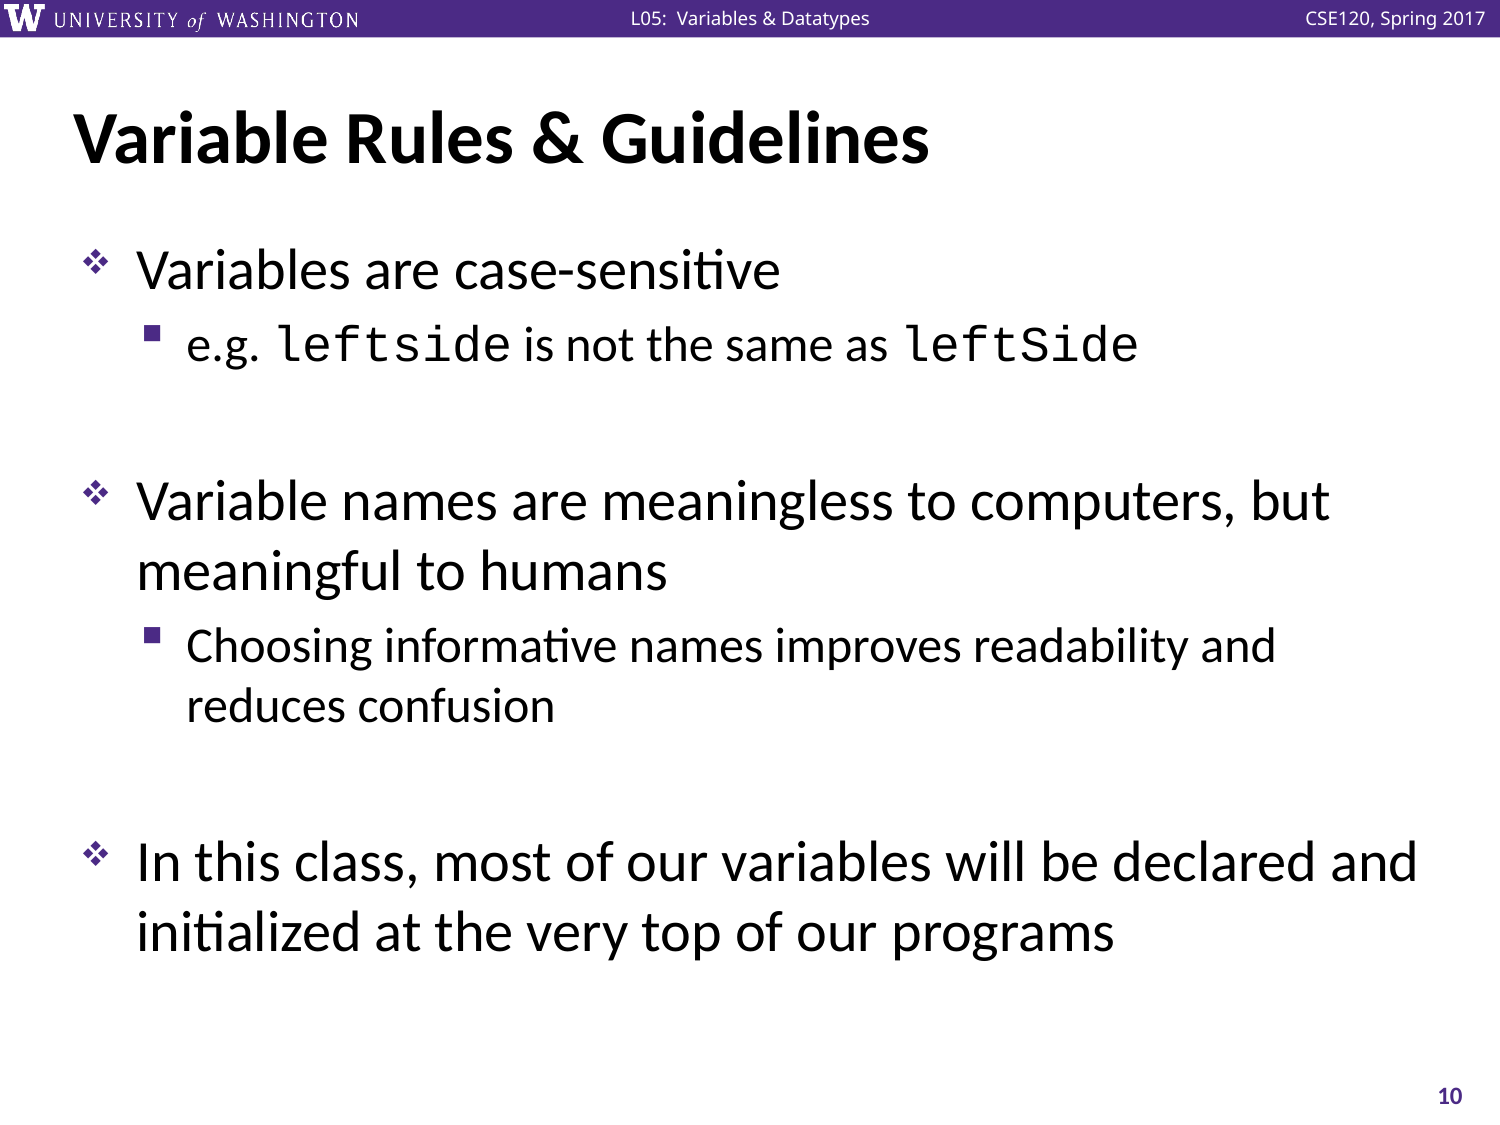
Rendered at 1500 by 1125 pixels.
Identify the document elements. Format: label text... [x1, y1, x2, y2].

picture [4, 4, 358, 32]
slide_number 10 [1400, 1065, 1500, 1125]
list Variables are case-sensitive e.g. leftside is not the same as leftSide Variable names are meaningless to computers, but meaningful to humans Choosing informative names improves readability and reduces confusion In this class, most of our variables will be declared and initialized at the very top of our programs [64, 223, 1438, 1040]
title Variable Rules & Guidelines [58, 71, 1438, 197]
